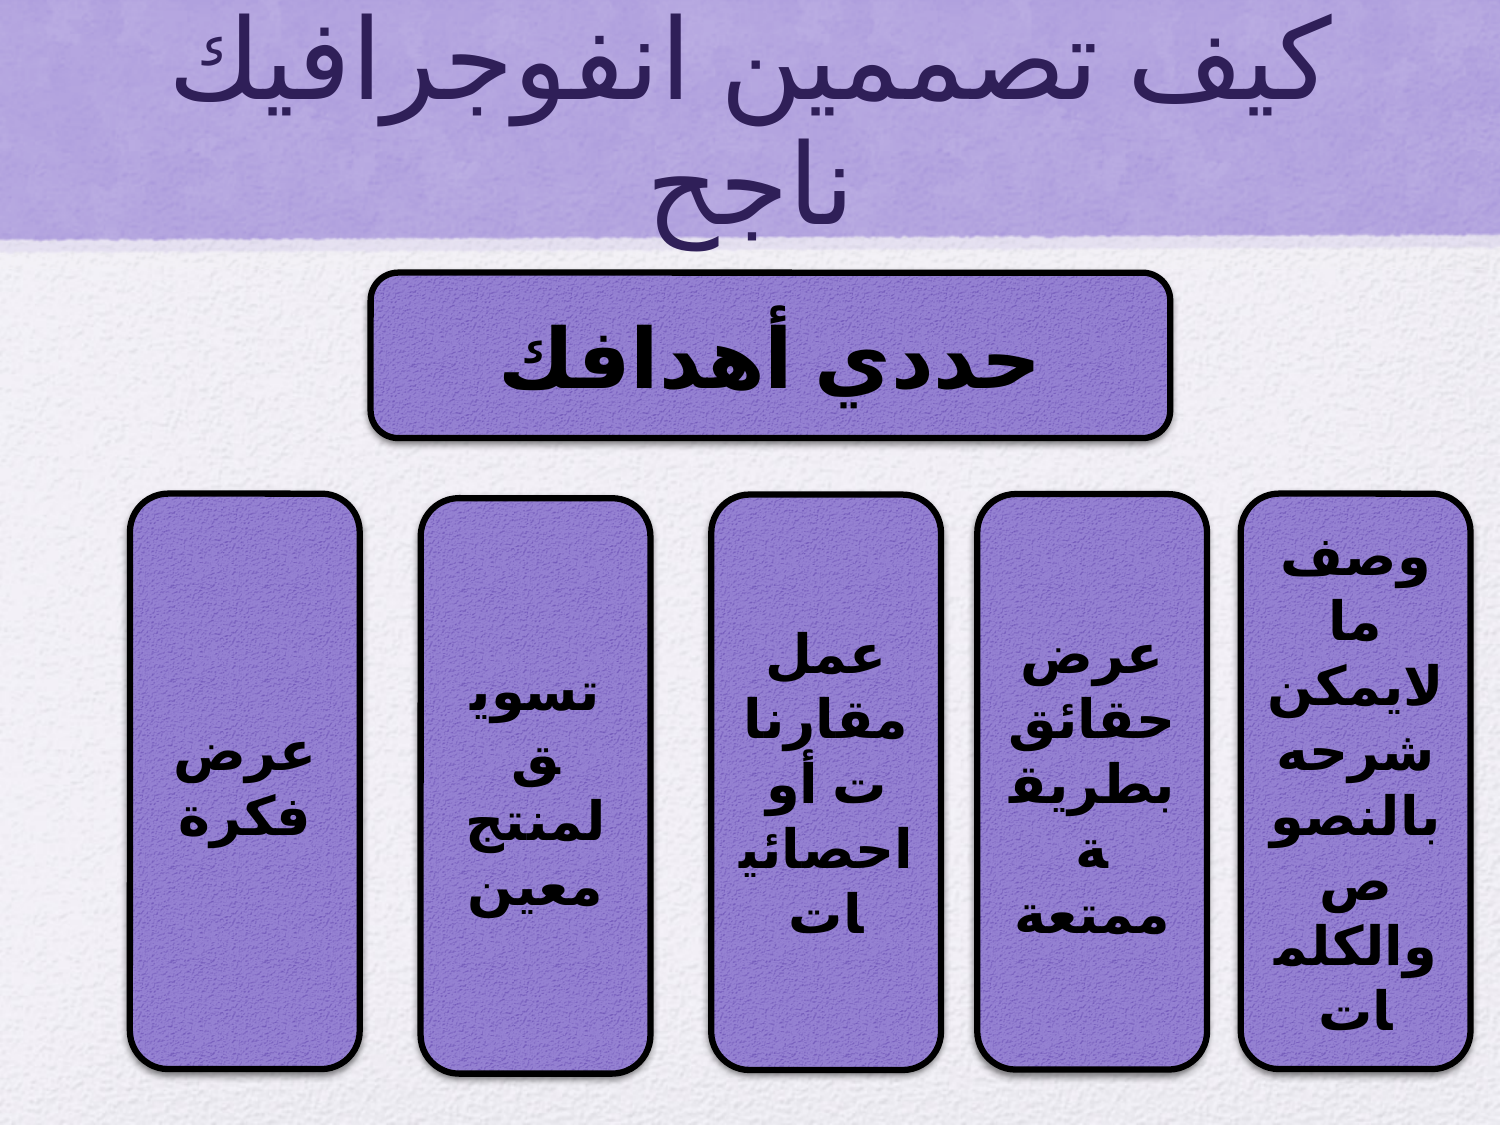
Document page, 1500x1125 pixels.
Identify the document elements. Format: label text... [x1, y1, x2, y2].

picture [0, 225, 1500, 1125]
text_box حددي أهدافك [367, 269, 1174, 442]
text_box وصف ما لايمكن شرحه بالنصوص والكلمات [1237, 490, 1474, 1073]
title كيف تصممين انفوجرافيك ناجح [129, 6, 1372, 239]
text_box عرض حقائق بطريقة ممتعة [974, 490, 1211, 1073]
text_box عمل مقارنات أو احصائيات [708, 491, 945, 1074]
text_box تسويق لمنتج معين [417, 494, 654, 1077]
text_box عرض فكرة [126, 490, 363, 1073]
